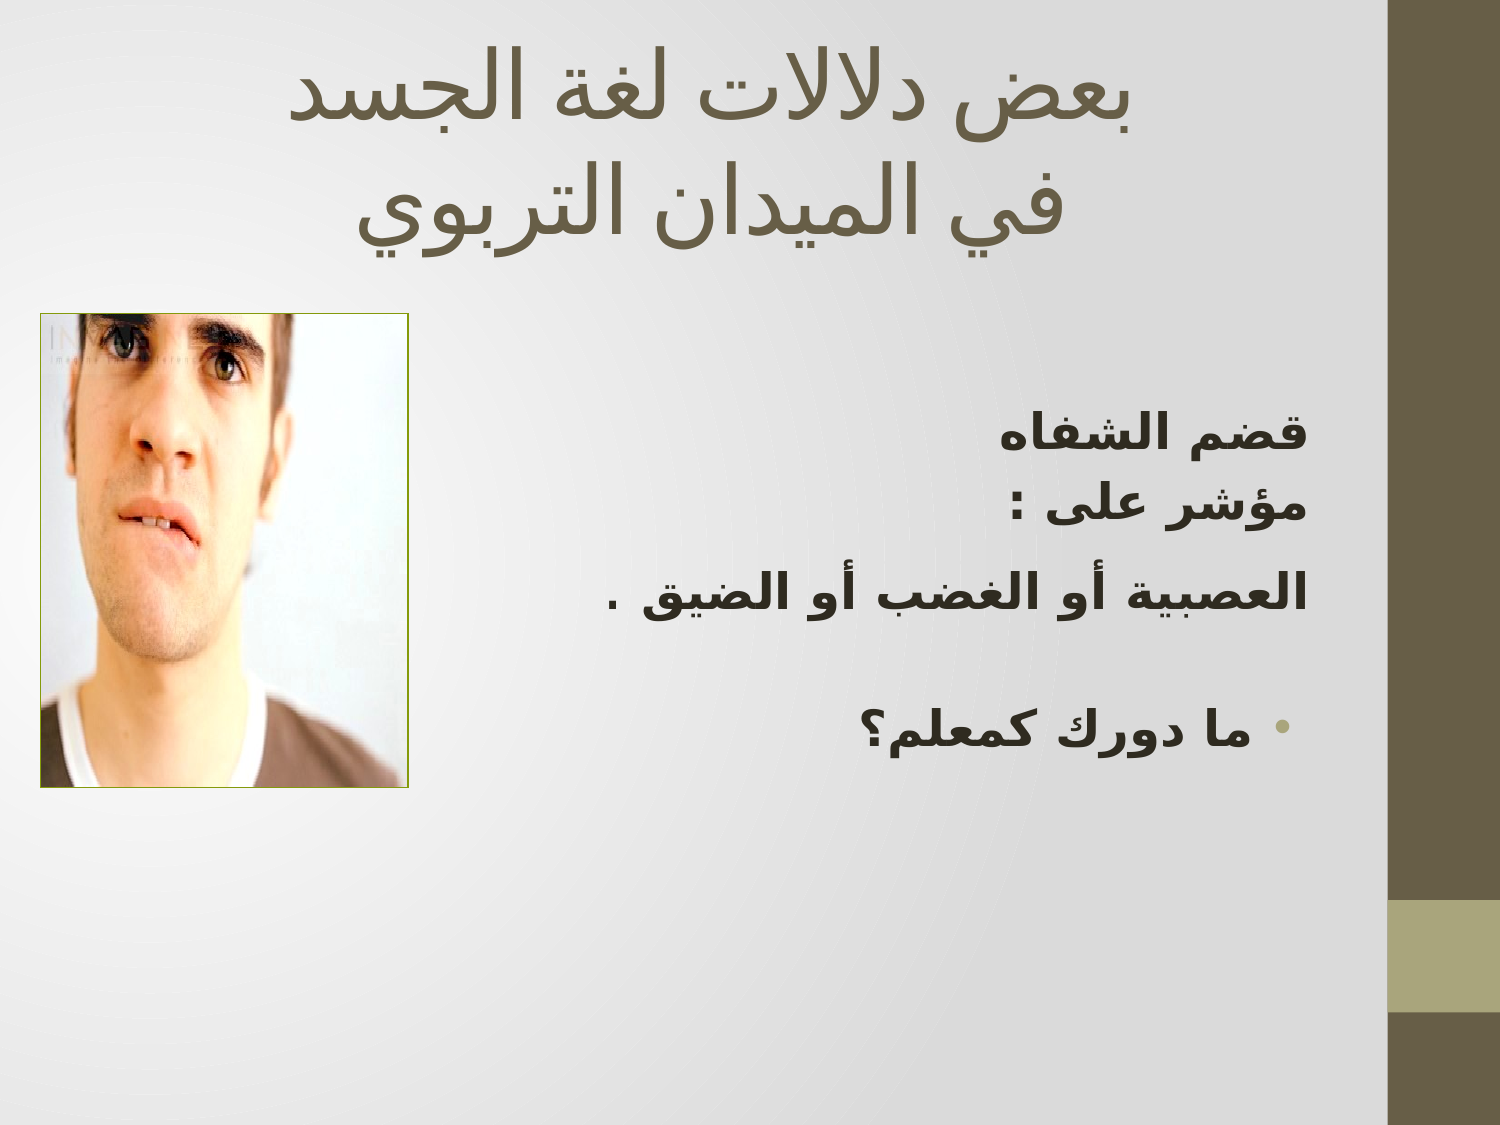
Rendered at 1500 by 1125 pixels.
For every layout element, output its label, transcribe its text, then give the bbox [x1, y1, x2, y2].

list قضم الشفاه مؤشر على : العصبية أو الغضب أو الضيق . ما دورك كمعلم؟ [75, 262, 1325, 1050]
picture [40, 313, 408, 788]
title بعض دلالات لغة الجسد في الميدان التربوي [75, 45, 1325, 233]
